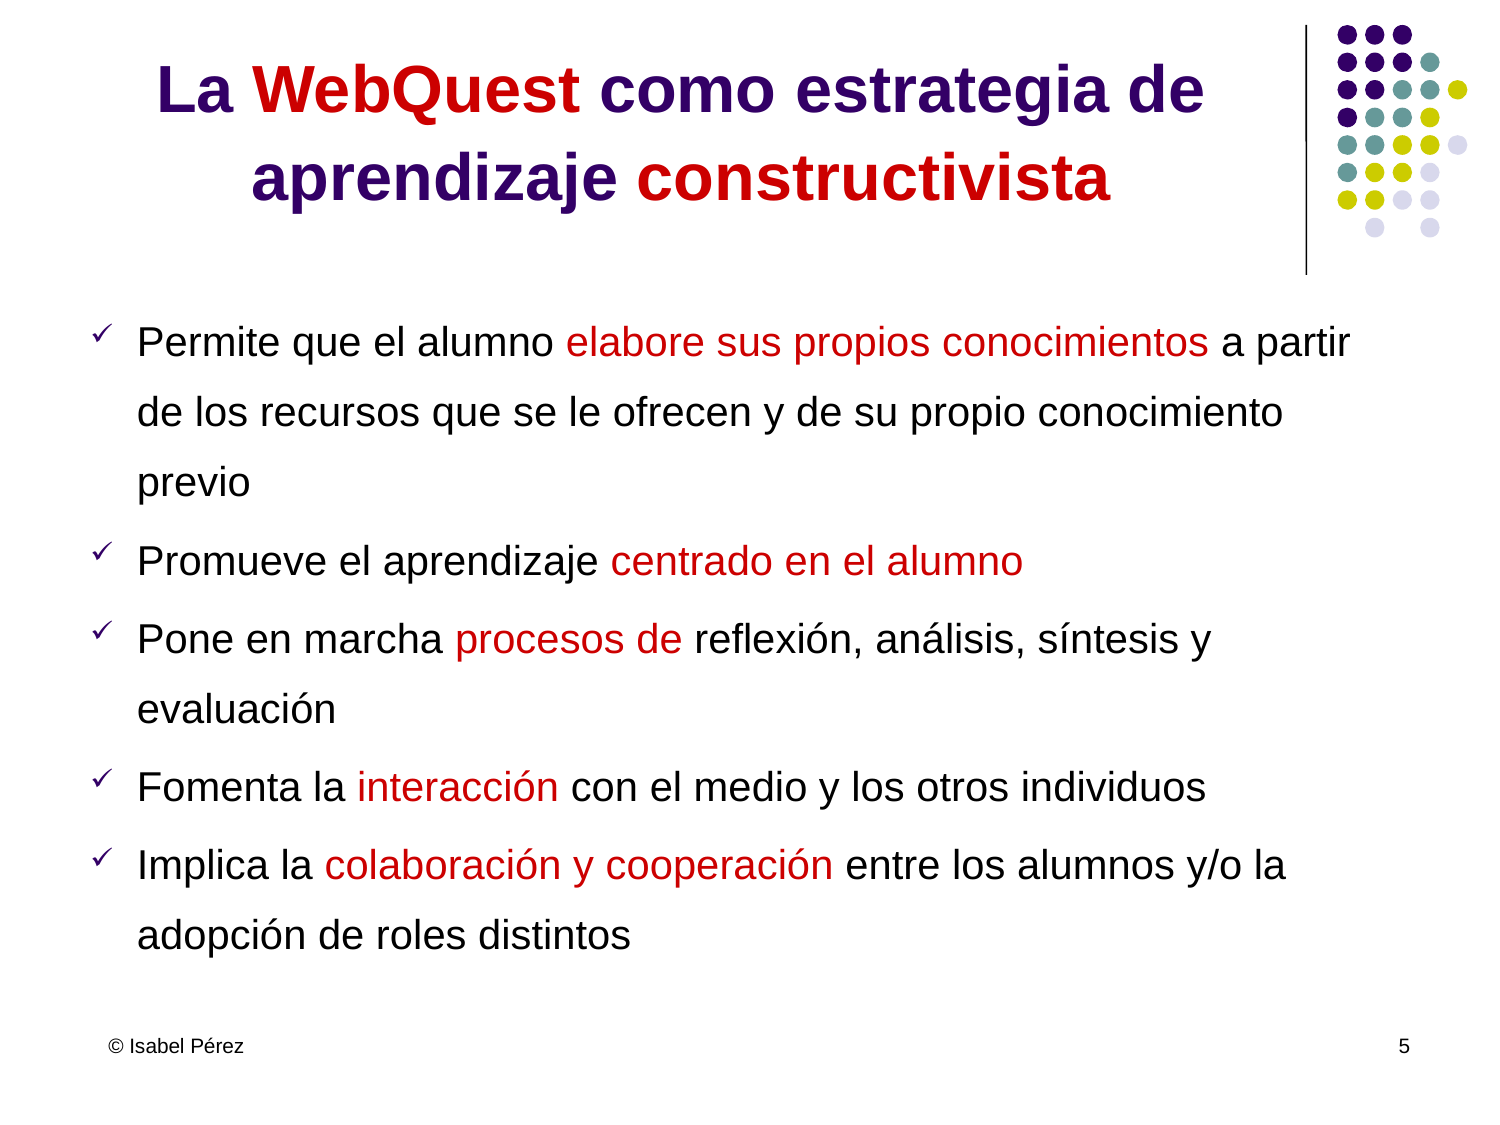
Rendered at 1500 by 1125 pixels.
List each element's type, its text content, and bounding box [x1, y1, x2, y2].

list Permite que el alumno elabore sus propios conocimientos a partir de los recursos que se le ofrecen y de su propio conocimiento previo Promueve el aprendizaje centrado en el alumno Pone en marcha procesos de reflexión, análisis, síntesis y evaluación Fomenta la interacción con el medio y los otros individuos Implica la colaboración y cooperación entre los alumnos y/o la adopción de roles distintos [74, 287, 1388, 1006]
slide_number 5 [1074, 1024, 1426, 1101]
title La WebQuest como estrategia de aprendizaje constructivista [62, 37, 1301, 251]
footer © Isabel Pérez [87, 1024, 563, 1101]
